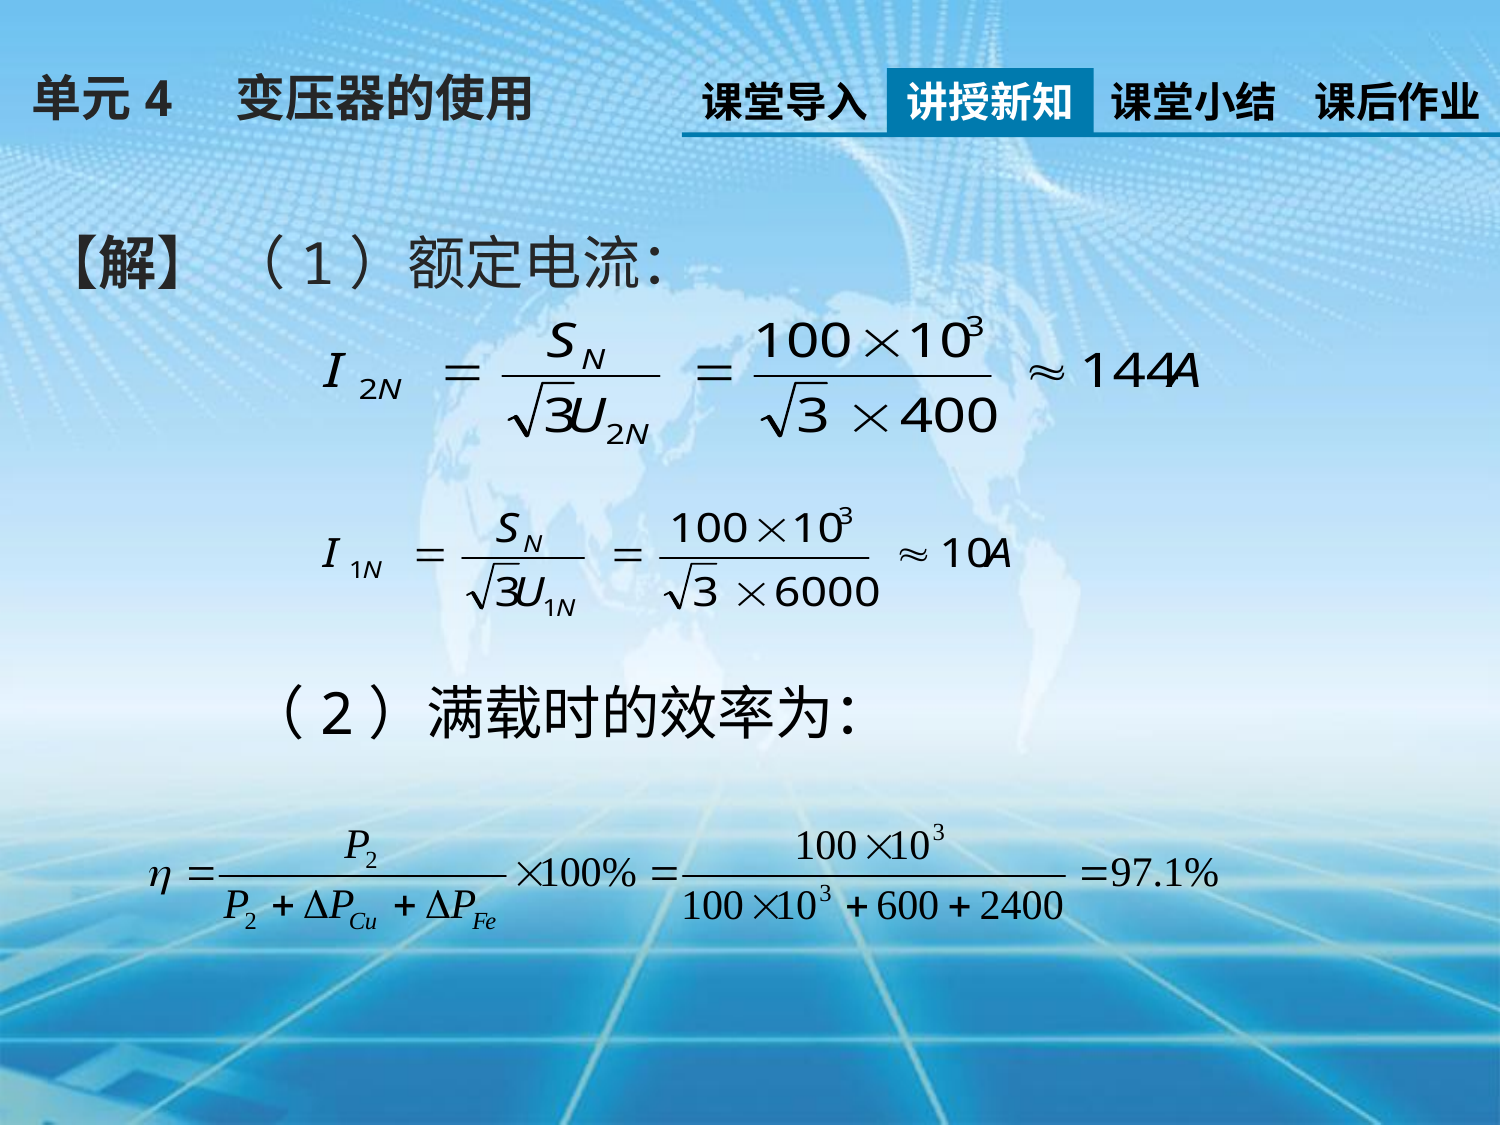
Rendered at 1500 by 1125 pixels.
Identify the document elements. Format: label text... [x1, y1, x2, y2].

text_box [144, 812, 1228, 939]
picture [0, 0, 1500, 1125]
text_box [16, 59, 1500, 135]
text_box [319, 497, 1022, 626]
text_box （2）满载时的效率为： [205, 668, 908, 754]
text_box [319, 304, 1212, 456]
text_box 【解】 （1）额定电流： [25, 218, 714, 304]
